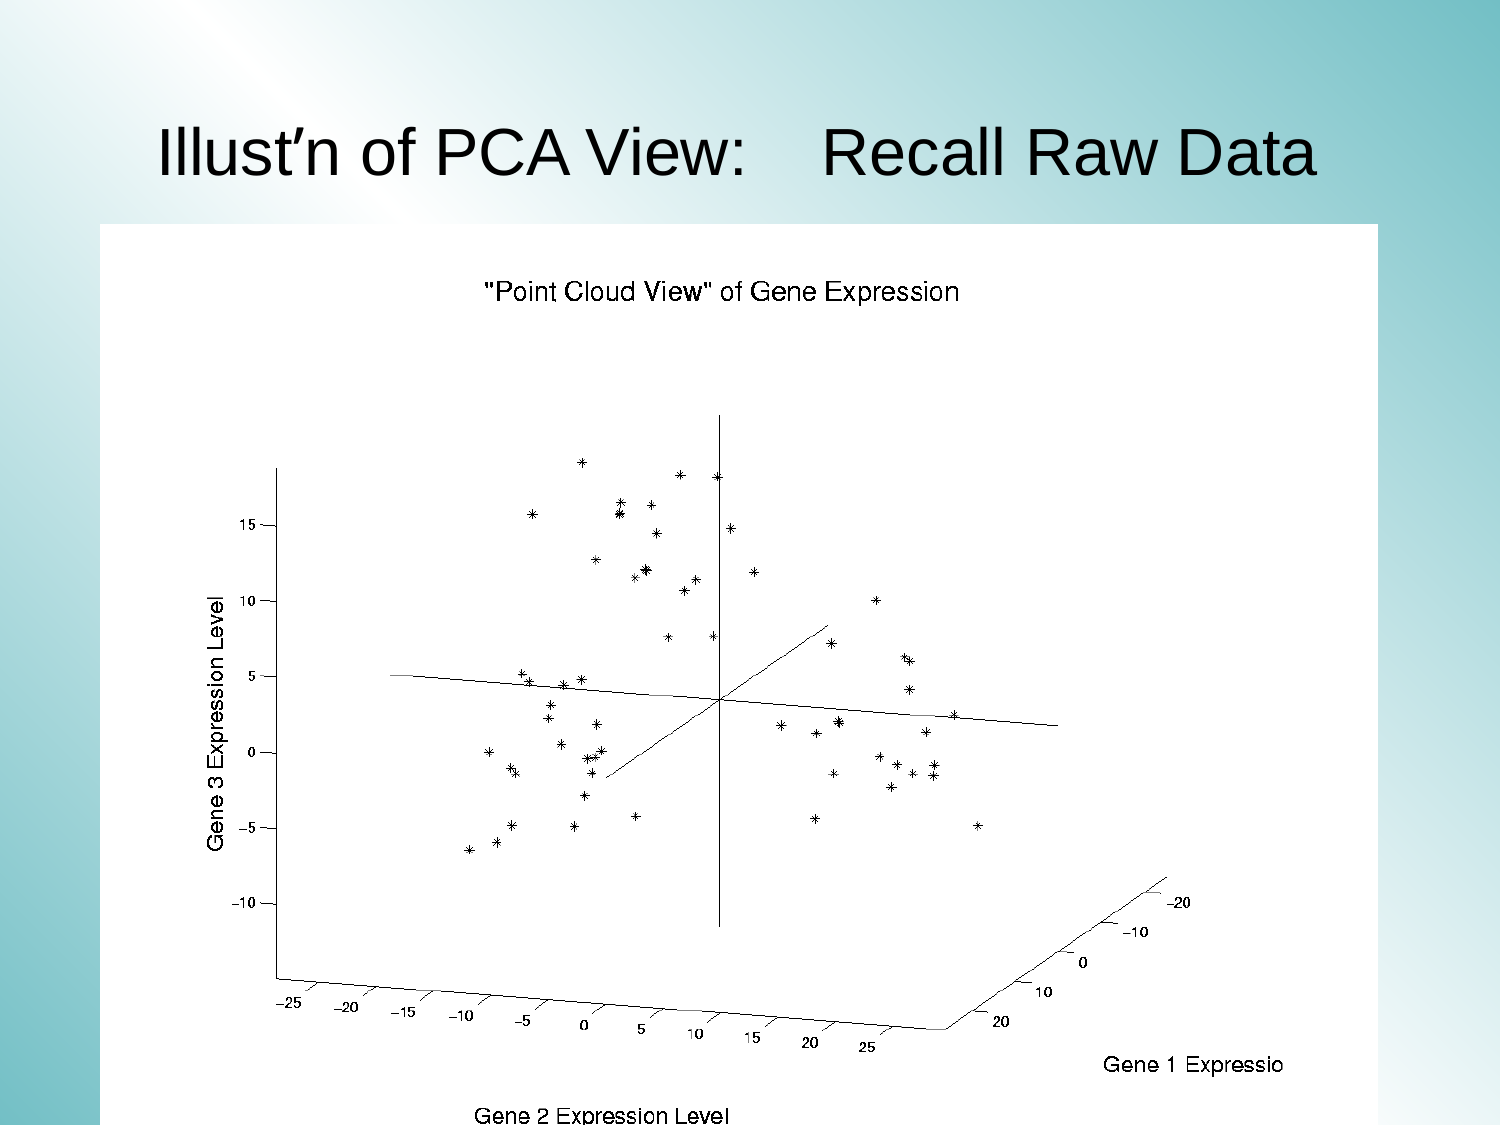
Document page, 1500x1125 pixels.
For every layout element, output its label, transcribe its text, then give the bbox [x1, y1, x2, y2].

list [99, 224, 1378, 1125]
title Illust’n of PCA View: Recall Raw Data [75, 45, 1425, 233]
